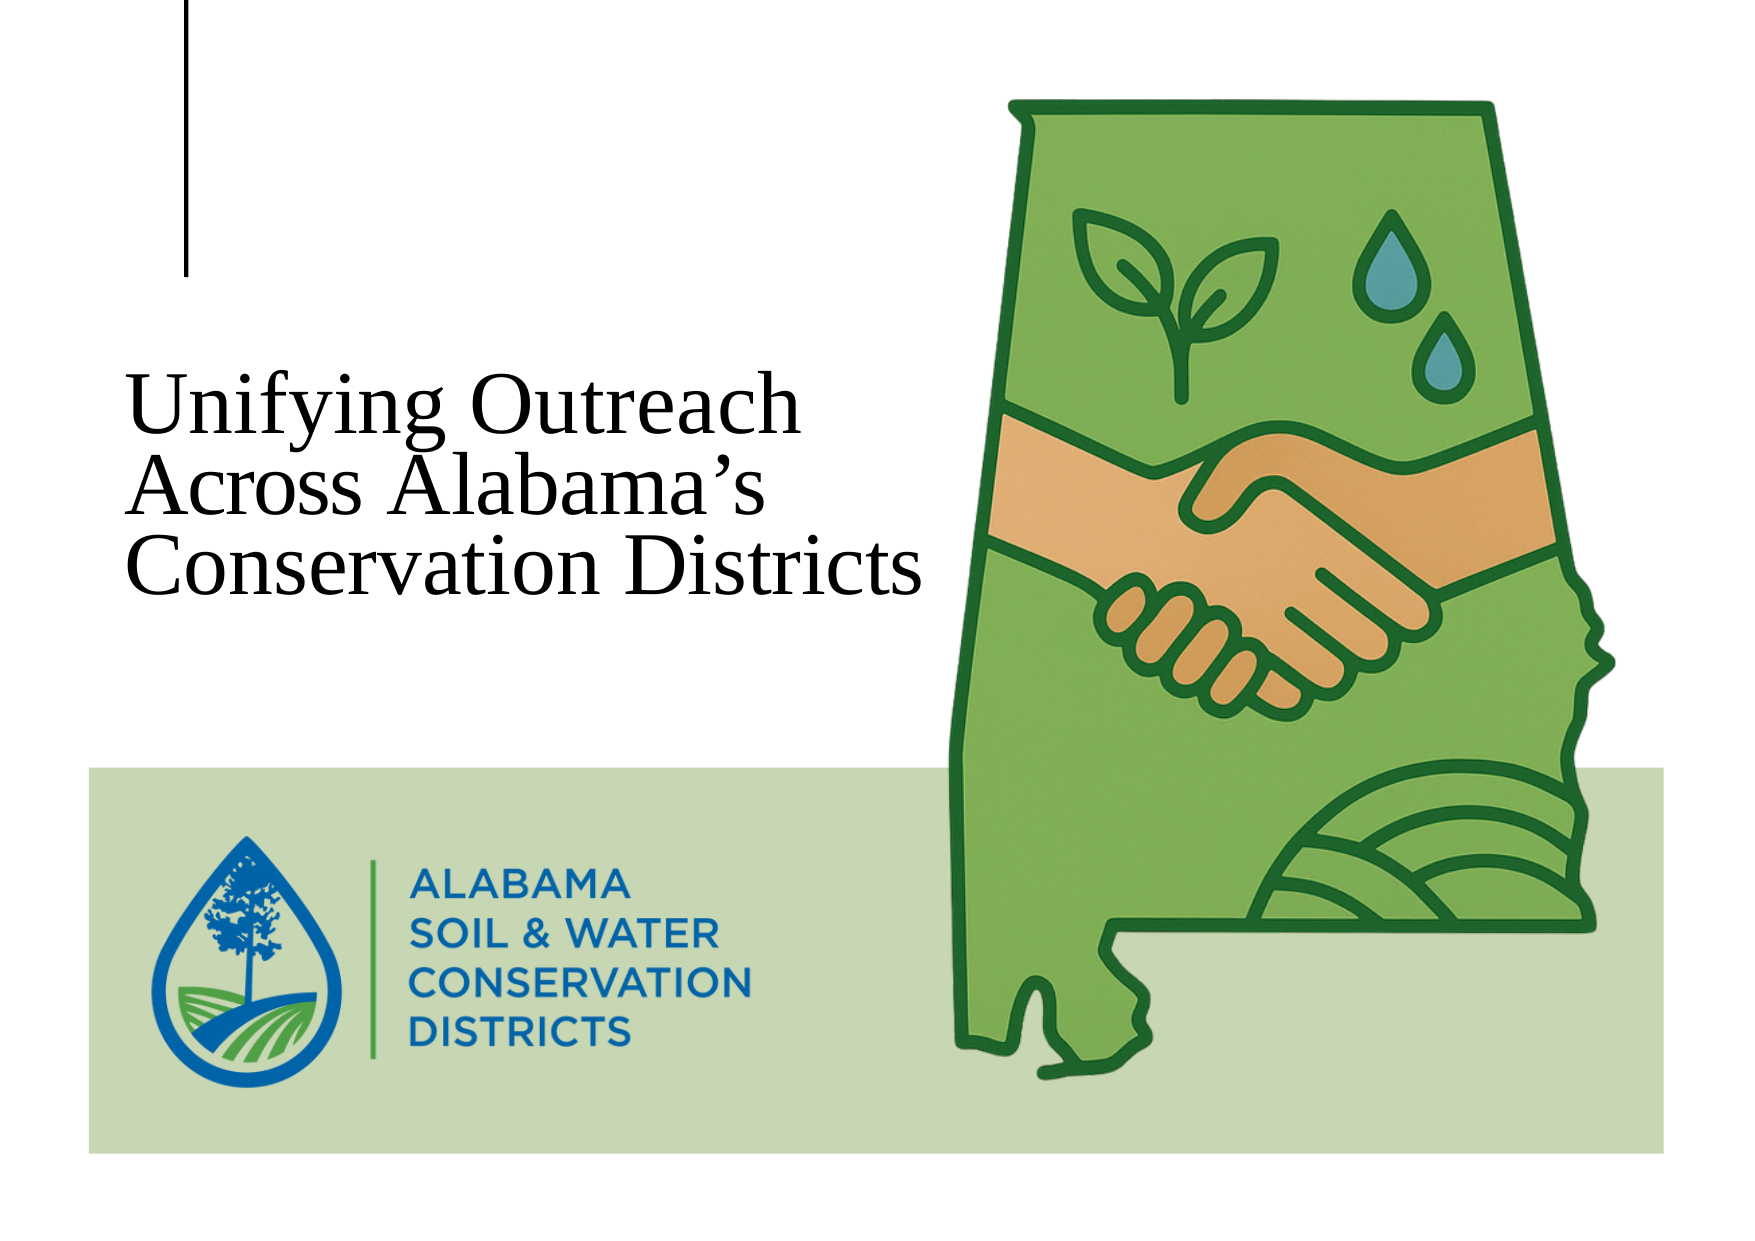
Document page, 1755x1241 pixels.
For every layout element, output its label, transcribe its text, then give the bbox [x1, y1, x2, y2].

text_box [88, 767, 1664, 1154]
text_box [184, 0, 189, 278]
picture [925, 54, 1664, 1136]
picture [140, 829, 765, 1093]
title Unifying Outreach Across Alabama’s Conservation Districts [122, 340, 920, 612]
